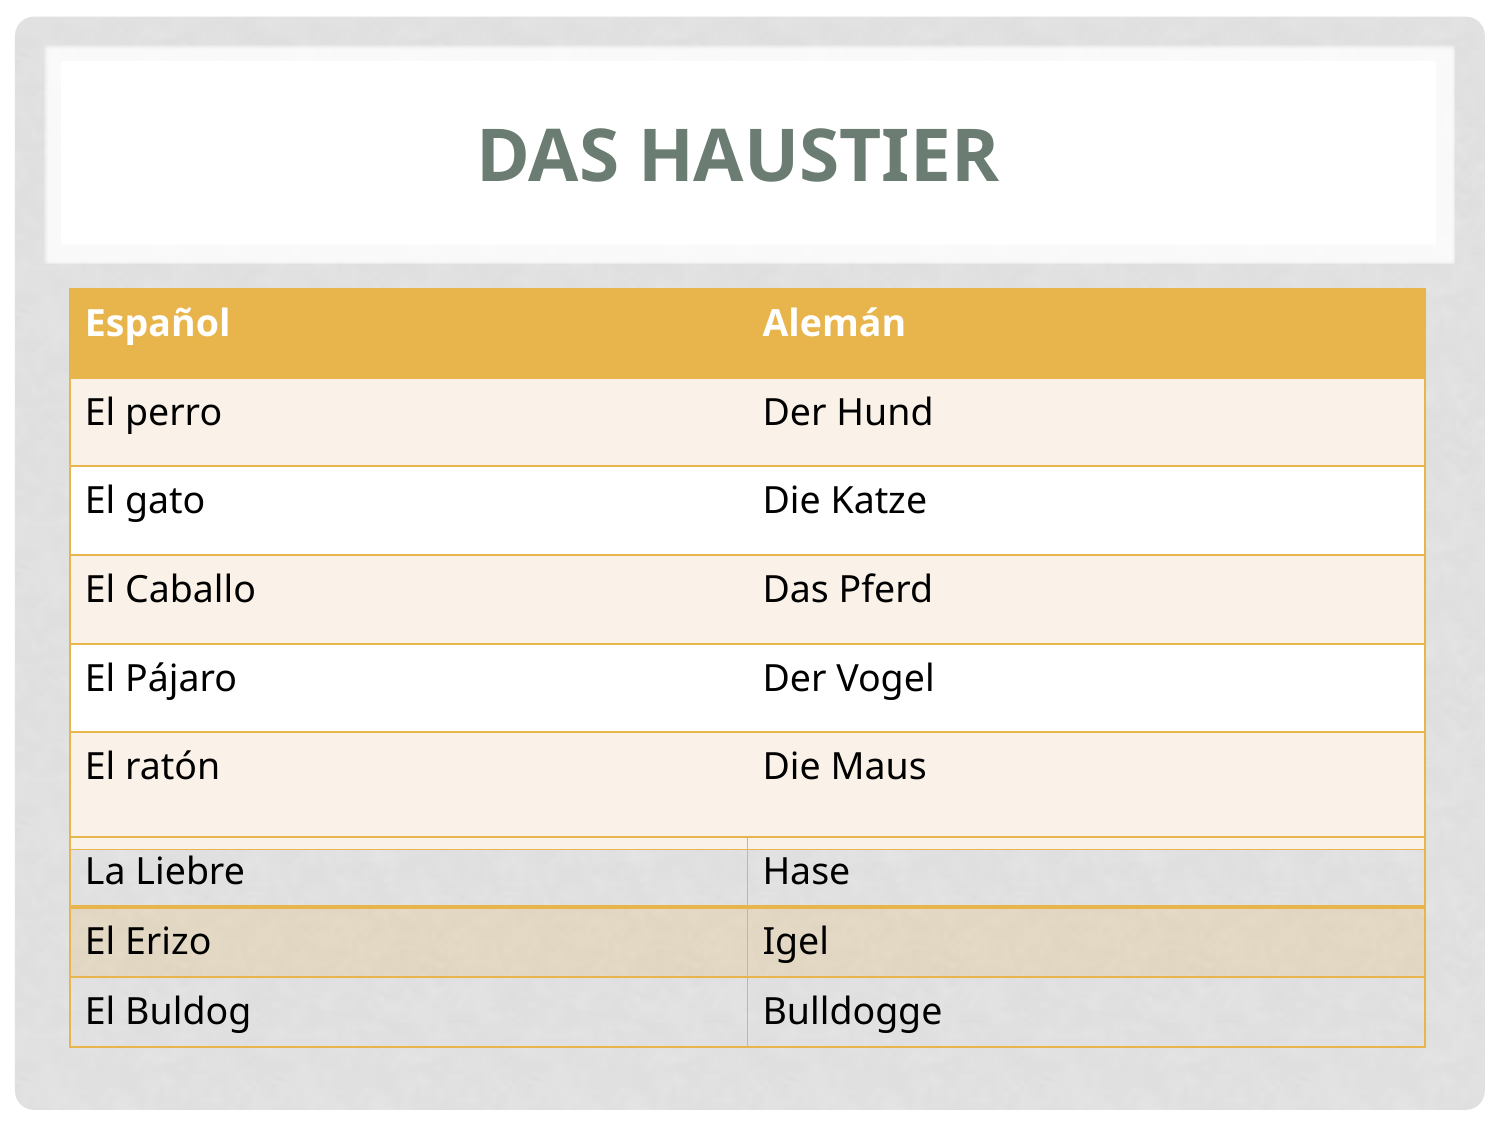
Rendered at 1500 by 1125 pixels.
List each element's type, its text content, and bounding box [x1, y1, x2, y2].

table_cell Die Maus [747, 733, 1424, 836]
table_header La Liebre [71, 838, 747, 905]
table_cell El ratón [71, 733, 747, 836]
table_header Español [71, 290, 747, 377]
table_header Alemán [747, 290, 1424, 377]
table_cell El Pájaro [71, 645, 747, 731]
table_cell El Buldog [71, 978, 747, 1046]
table_cell Die Katze [747, 467, 1424, 554]
table_cell Igel [748, 909, 1424, 976]
table_header Hase [748, 838, 1424, 905]
table_cell El perro [71, 379, 747, 465]
table_cell Das Pferd [747, 556, 1424, 643]
table_cell Der Vogel [747, 645, 1424, 731]
table_cell El Erizo [71, 909, 747, 976]
table_cell Der Hund [747, 379, 1424, 465]
table_cell El Caballo [71, 556, 747, 643]
table_cell El gato [71, 467, 747, 554]
table_cell Bulldogge [748, 978, 1424, 1046]
title das Haustier [69, 66, 1425, 238]
